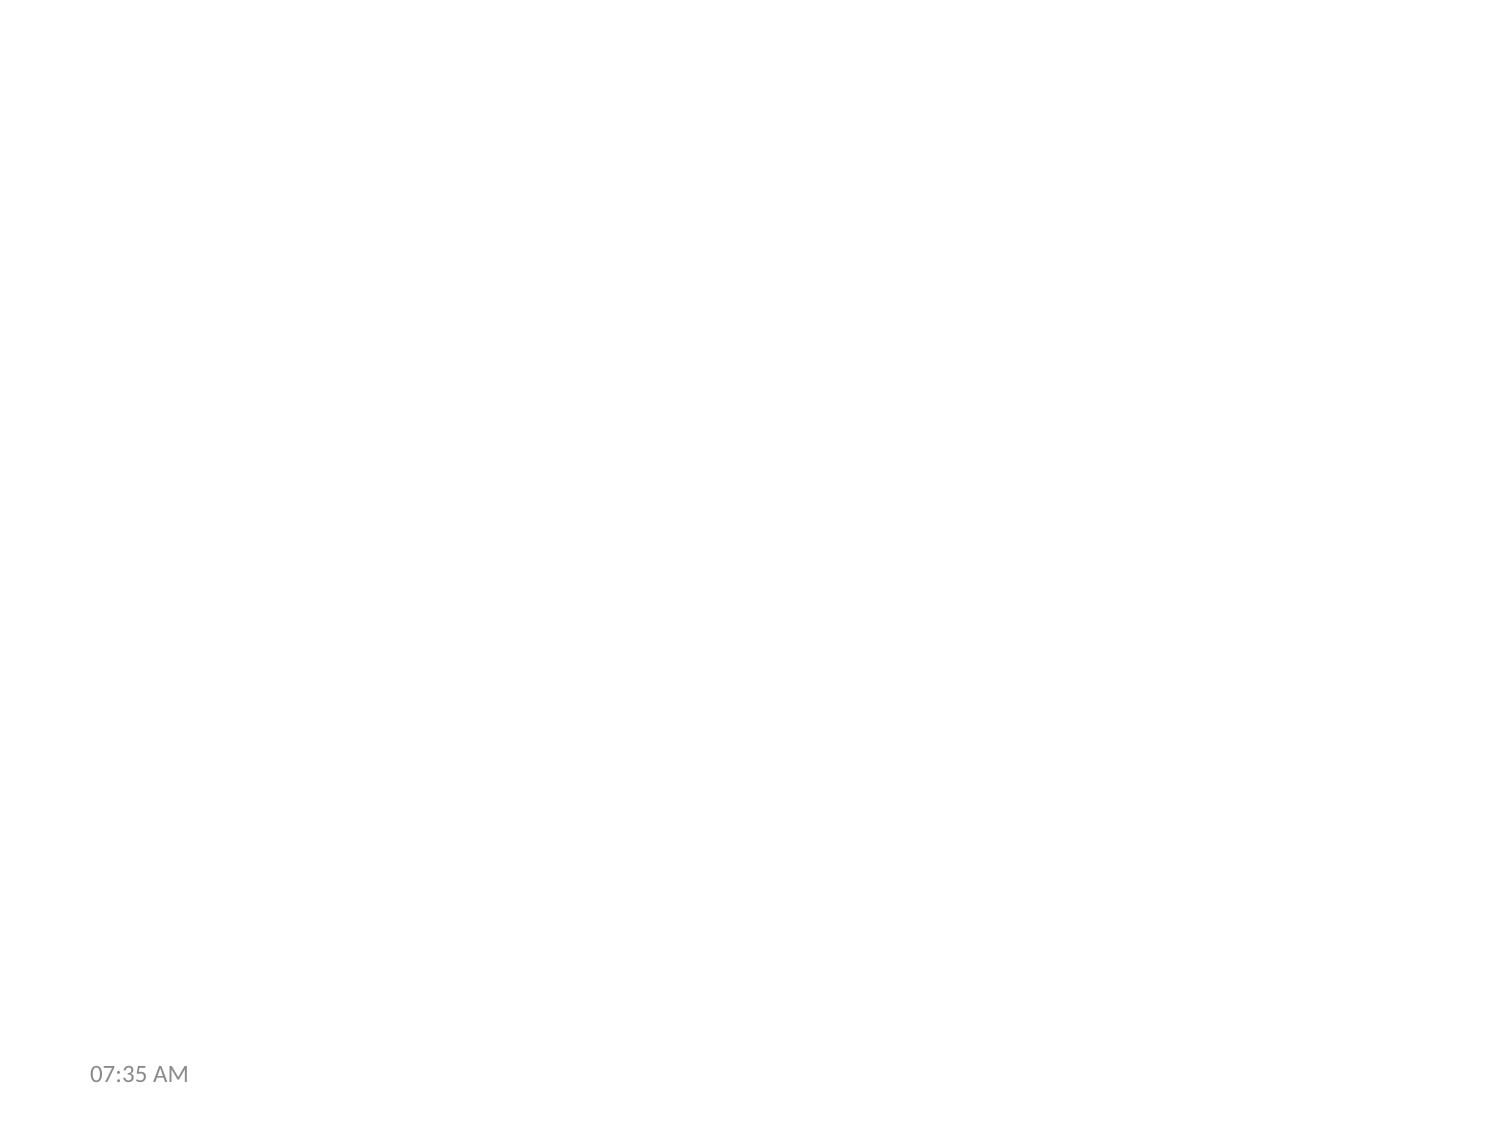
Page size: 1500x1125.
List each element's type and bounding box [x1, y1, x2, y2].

slide_number [75, 1042, 425, 1103]
